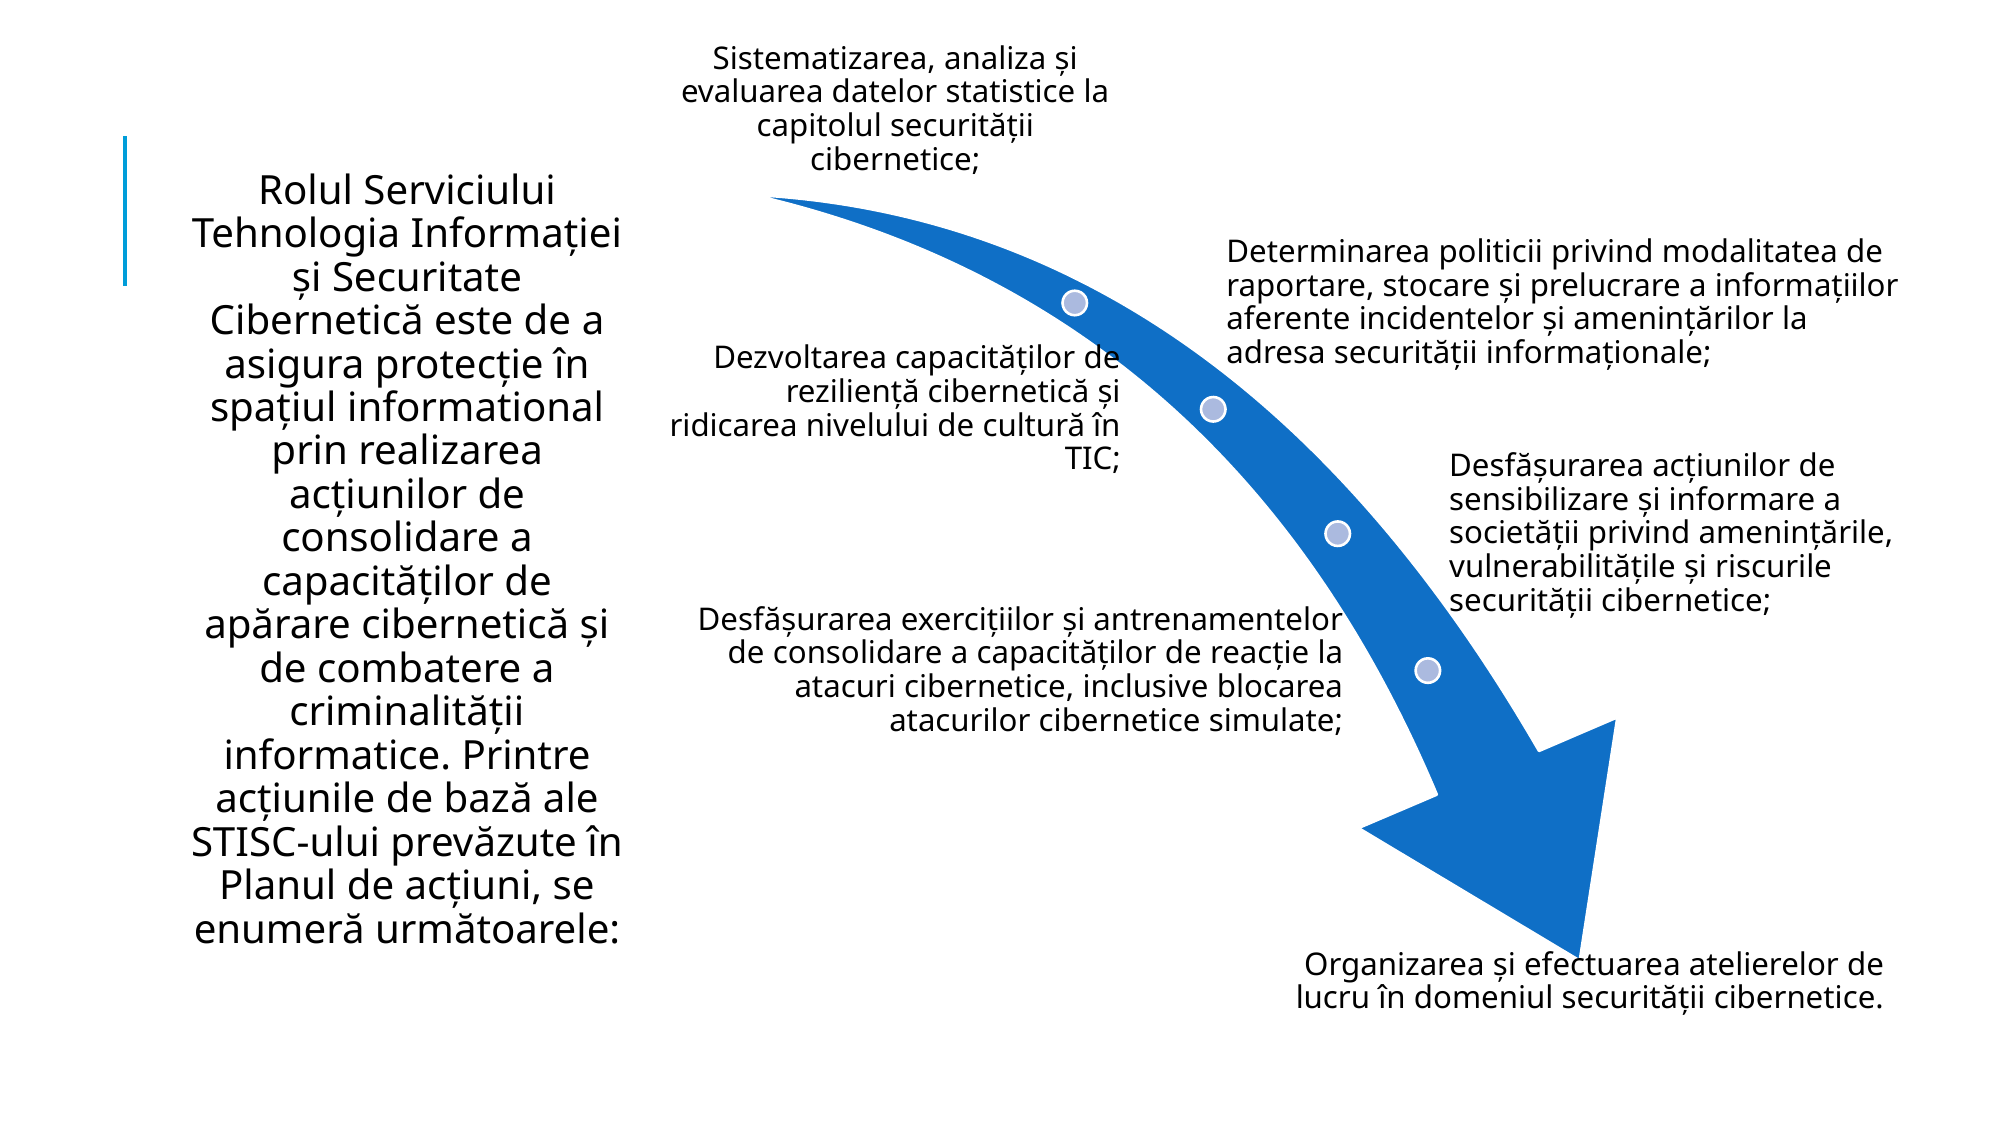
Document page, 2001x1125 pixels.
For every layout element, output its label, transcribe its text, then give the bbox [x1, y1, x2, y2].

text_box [570, 0, 2000, 1125]
list Rolul Serviciului Tehnologia Informației și Securitate Cibernetică este de a asigura protecție în spațiul informational prin realizarea acțiunilor de consolidare a capacităților de apărare cibernetică și de combatere a criminalității informatice. Printre acțiunile de bază ale STISC-ului prevăzute în Planul de acțiuni, se enumeră următoarele: [168, 161, 564, 971]
